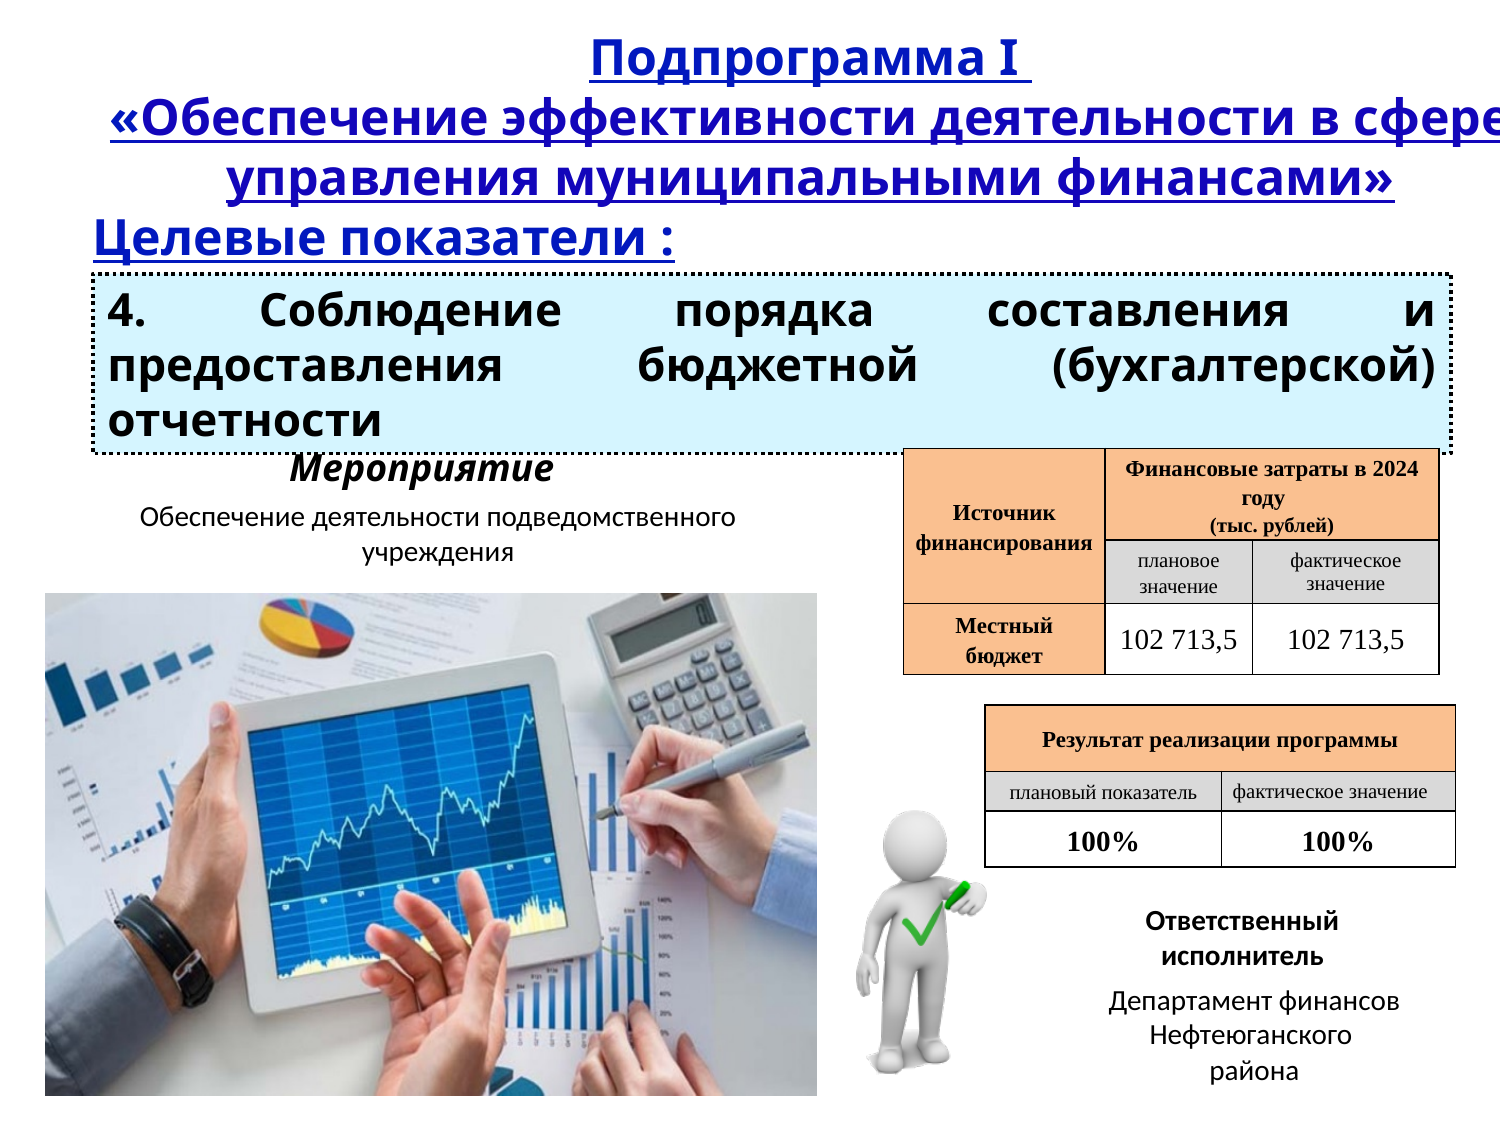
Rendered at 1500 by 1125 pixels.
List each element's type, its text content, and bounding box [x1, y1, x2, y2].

text_box Ответственный исполнитель [1092, 868, 1393, 938]
table_cell фактическое значение [1222, 772, 1455, 810]
table_header Финансовые затраты в 2024 году (тыс. рублей) [1106, 449, 1438, 539]
table_cell плановый показатель [986, 772, 1221, 810]
table_cell 100% [989, 812, 1221, 866]
picture [44, 592, 817, 1096]
text_box Департамент финансов Нефтеюганского района [1092, 938, 1417, 1094]
table_cell 102 713,5 [1253, 604, 1438, 674]
table_cell плановое значение [1106, 541, 1252, 603]
picture [855, 810, 987, 1075]
text_box Подпрограмма I «Обеспечение эффективности деятельности в сфере управления муниципальными финансами» Целевые показатели : [78, 18, 1500, 274]
table_header Источник финансирования [904, 449, 1104, 603]
table_header Результат реализации программы [986, 706, 1455, 771]
text_box Обеспечение деятельности подведомственного учреждения [121, 490, 755, 575]
table_cell 100% [1222, 812, 1455, 866]
table_cell Местный бюджет [904, 604, 1104, 674]
text_box Мероприятие [274, 436, 570, 490]
text_box 4. Соблюдение порядка составления и предоставления бюджетной (бухгалтерской) отчетности [92, 273, 1452, 454]
table_cell фактическое значение [1253, 541, 1438, 603]
table_cell 102 713,5 [1106, 604, 1252, 674]
